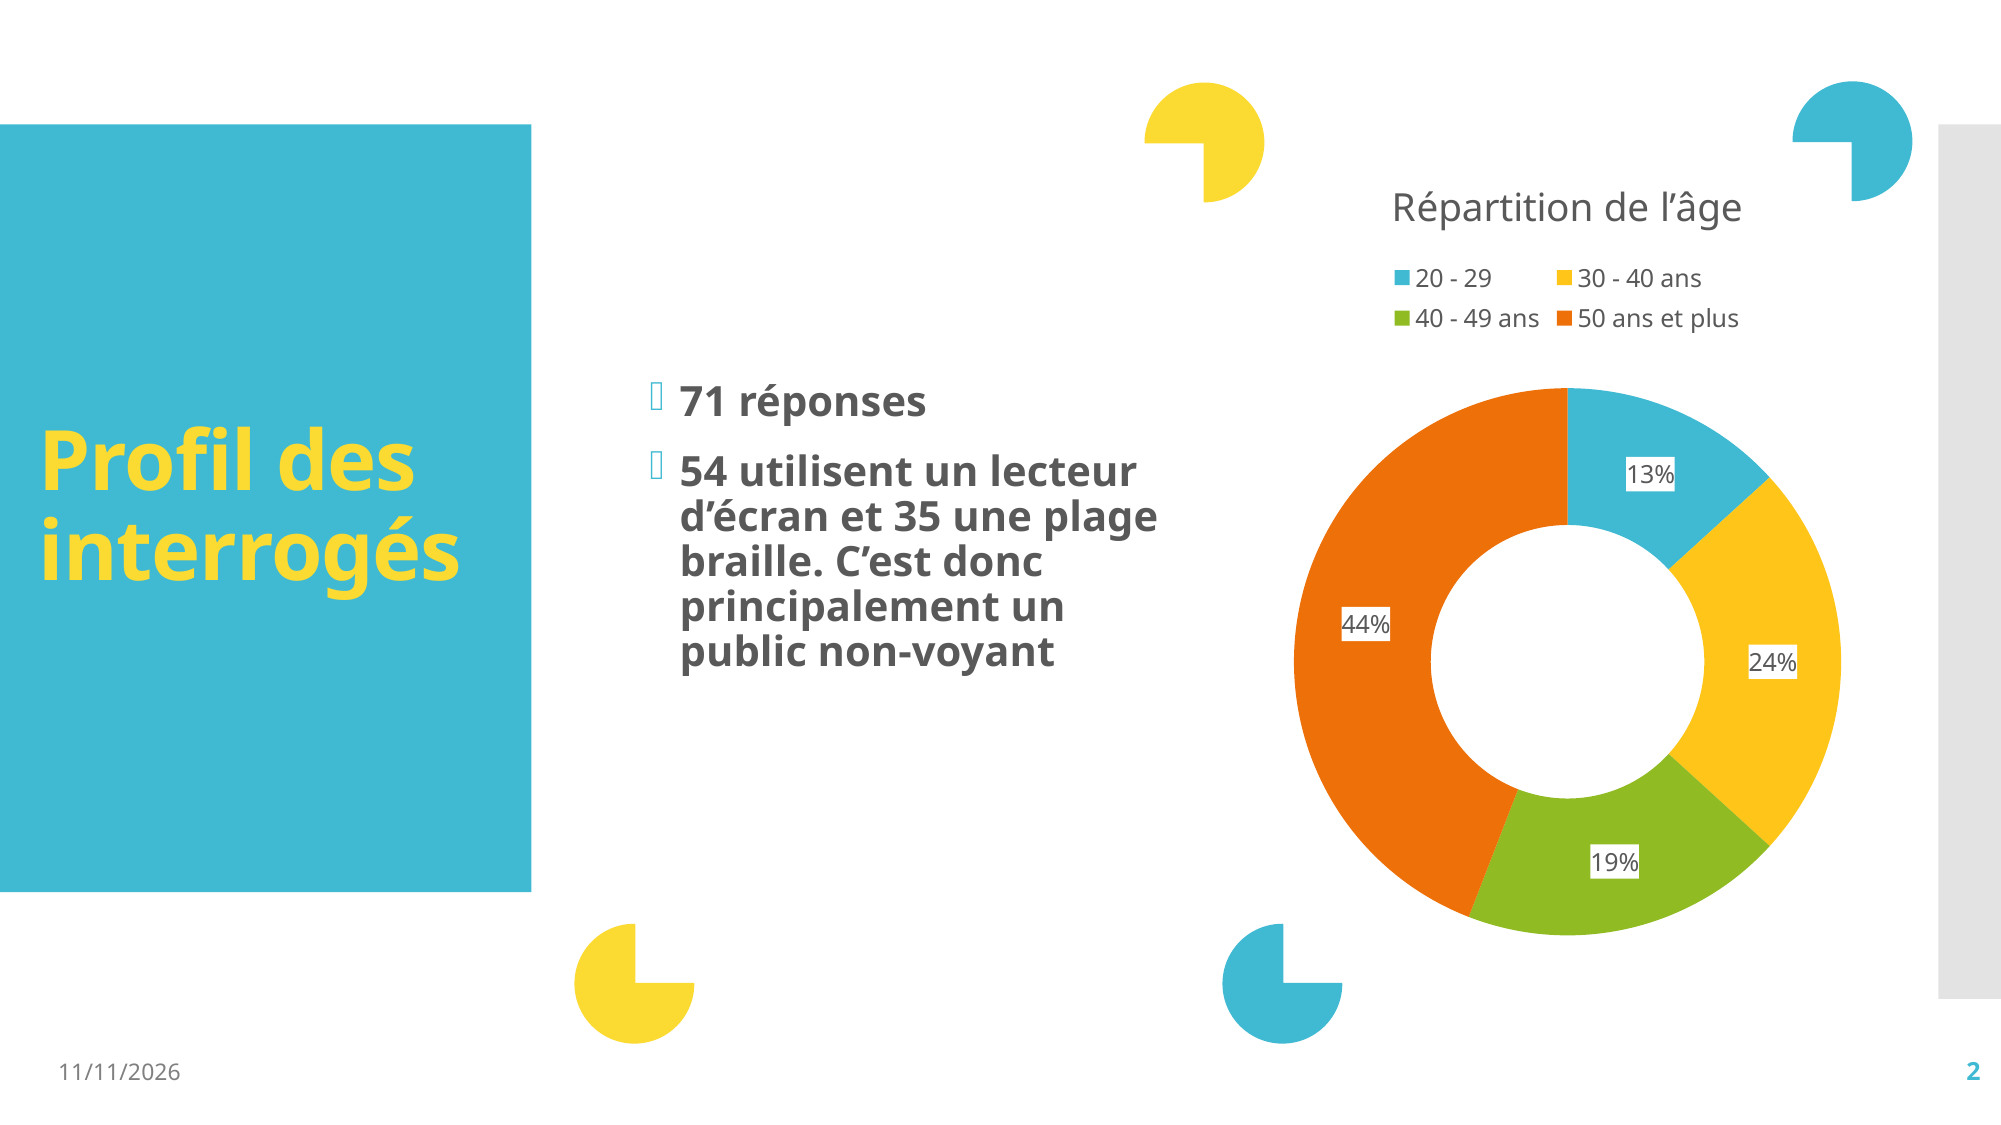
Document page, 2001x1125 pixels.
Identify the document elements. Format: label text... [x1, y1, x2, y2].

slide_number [43, 1042, 493, 1103]
slide_number 2 [1744, 1042, 1996, 1103]
list 71 réponses 54 utilisent un lecteur d’écran et 35 une plage braille. C’est donc principalement un public non-voyant [634, 142, 1205, 983]
title Profil des interrogés [23, 130, 508, 886]
chart [1282, 142, 1853, 983]
